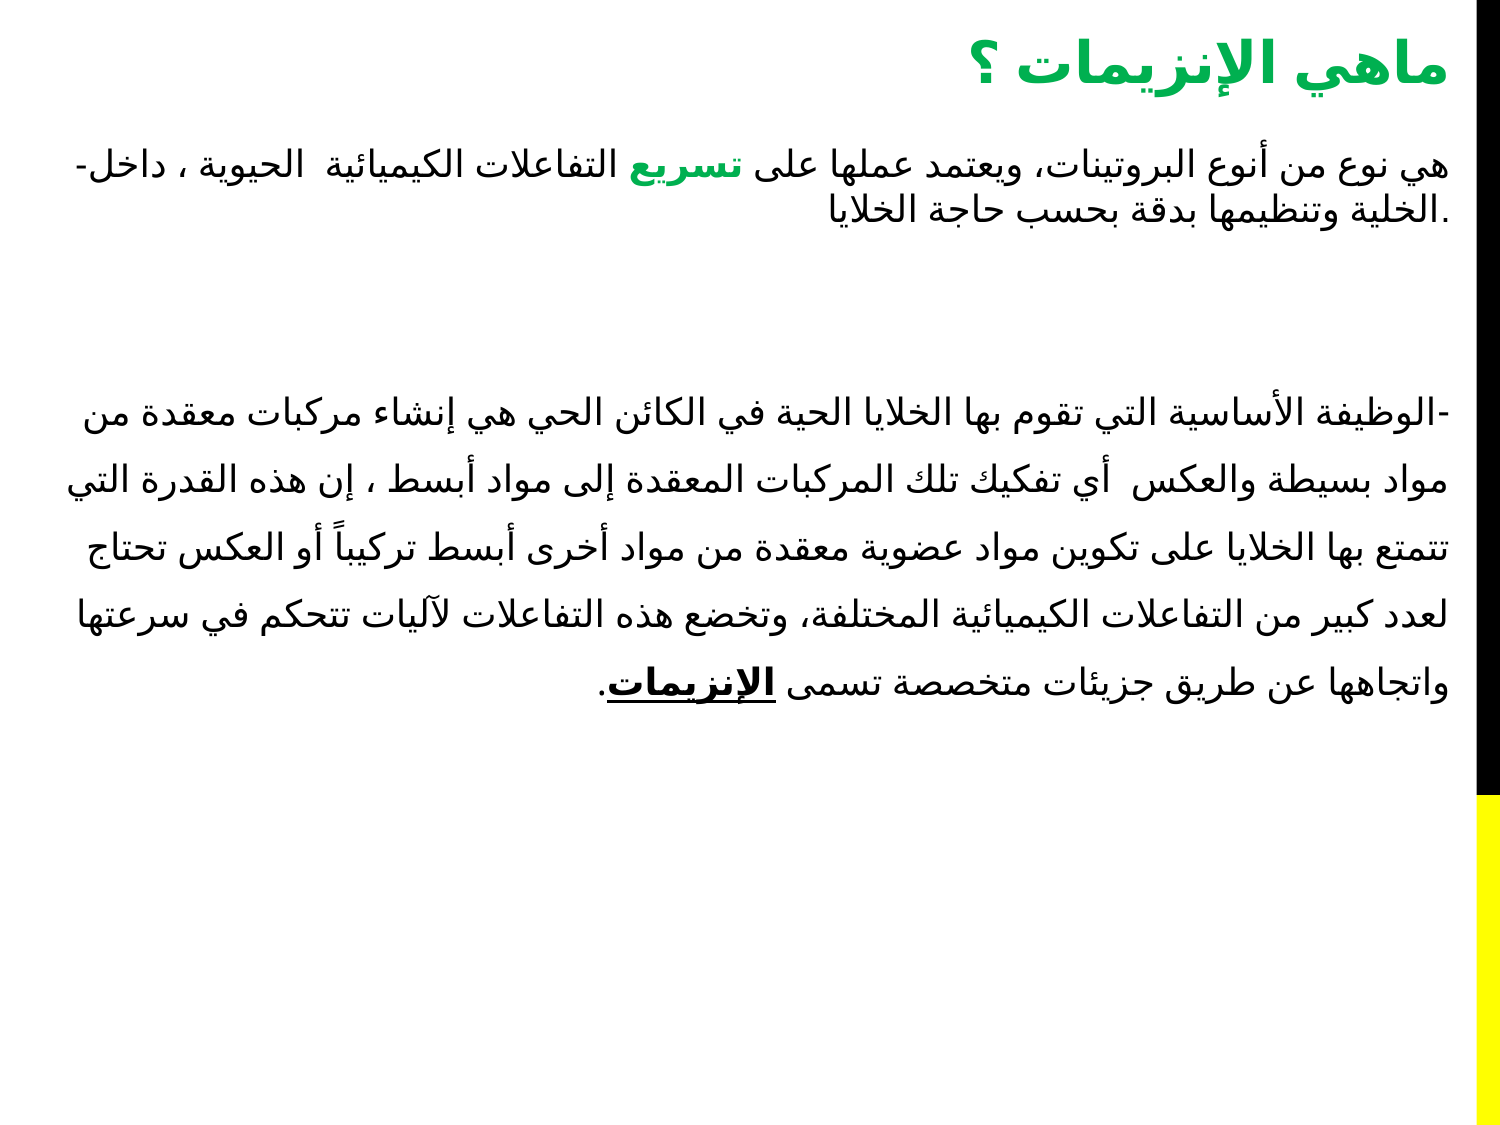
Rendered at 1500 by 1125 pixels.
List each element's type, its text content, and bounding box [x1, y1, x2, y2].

text_box ماهي الإنزيمات ؟ -هي نوع من أنوع البروتينات، ويعتمد عملها على تسريع التفاعلات الكيميائية الحيوية ، داخل الخلية وتنظيمها بدقة بحسب حاجة الخلايا. -الوظيفة الأساسية التي تقوم بها الخلايا الحية في الكائن الحي هي إنشاء مركبات معقدة من مواد بسيطة والعكس أي تفكيك تلك المركبات المعقدة إلى مواد أبسط ، إن هذه القدرة التي تتمتع بها الخلايا على تكوين مواد عضوية معقدة من مواد أخرى أبسط تركيباً أو العكس تحتاج لعدد كبير من التفاعلات الكيميائية المختلفة، وتخضع هذه التفاعلات لآليات تتحكم في سرعتها واتجاهها عن طريق جزيئات متخصصة تسمى الإنزيمات. [0, 17, 1466, 711]
